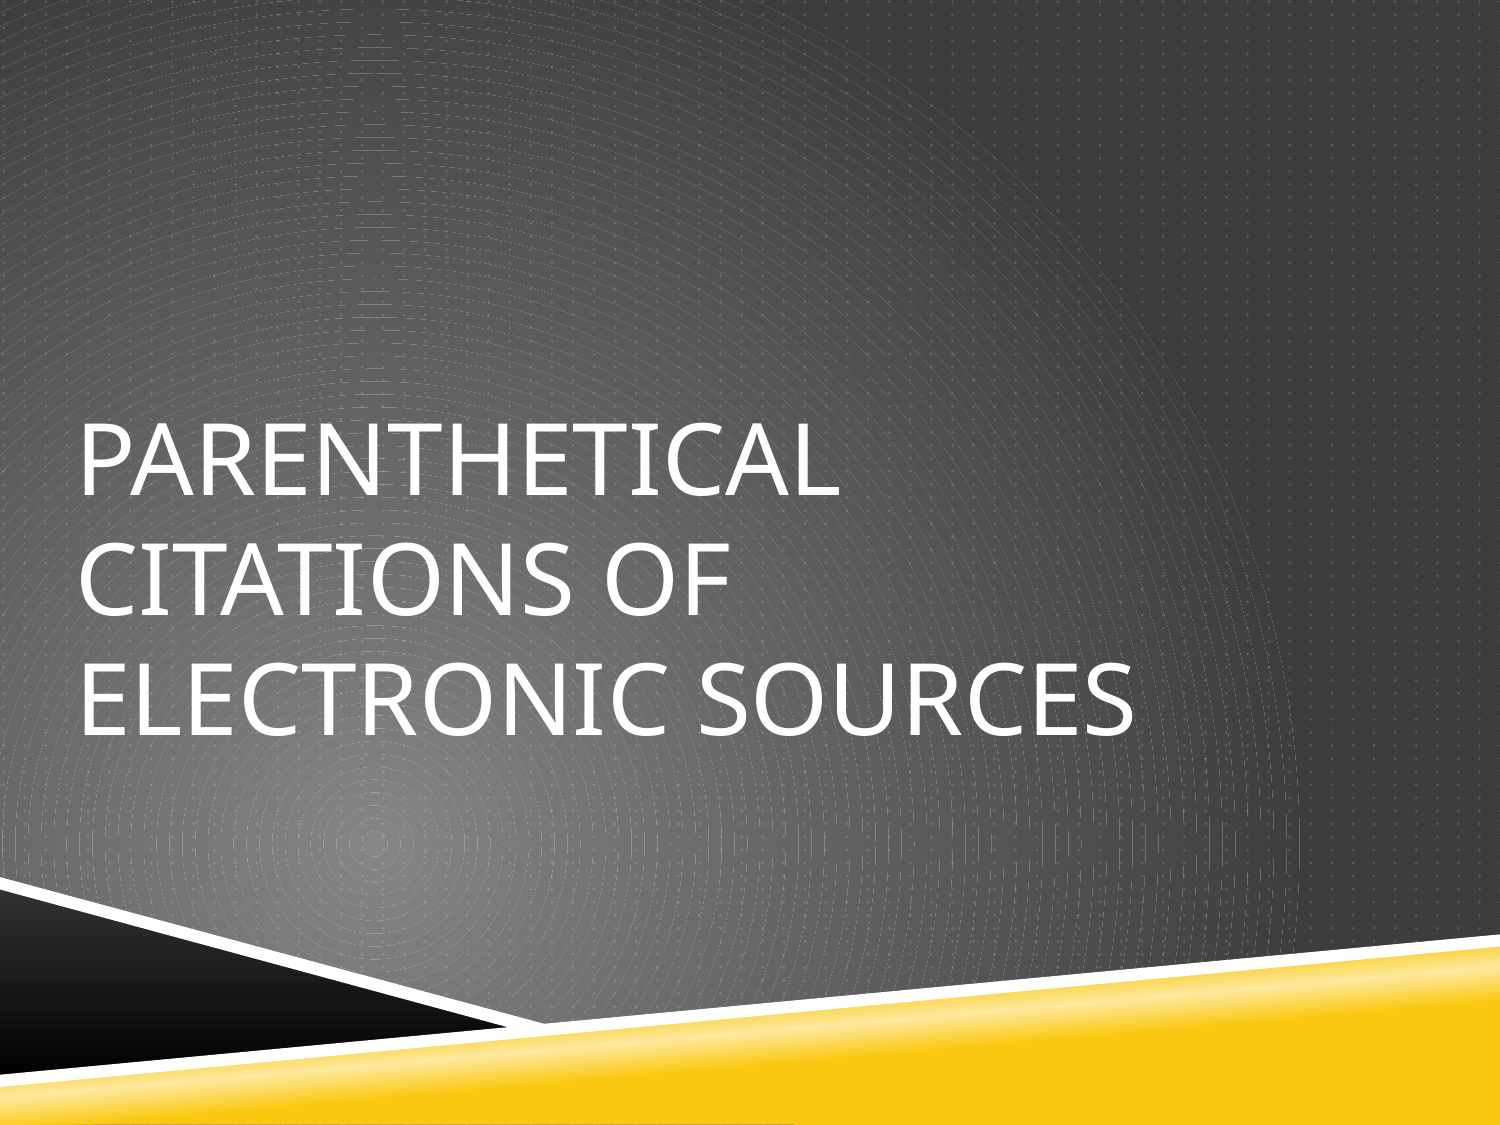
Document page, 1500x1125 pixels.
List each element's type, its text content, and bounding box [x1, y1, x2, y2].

title Parenthetical citations of electronic sources [75, 362, 1275, 788]
